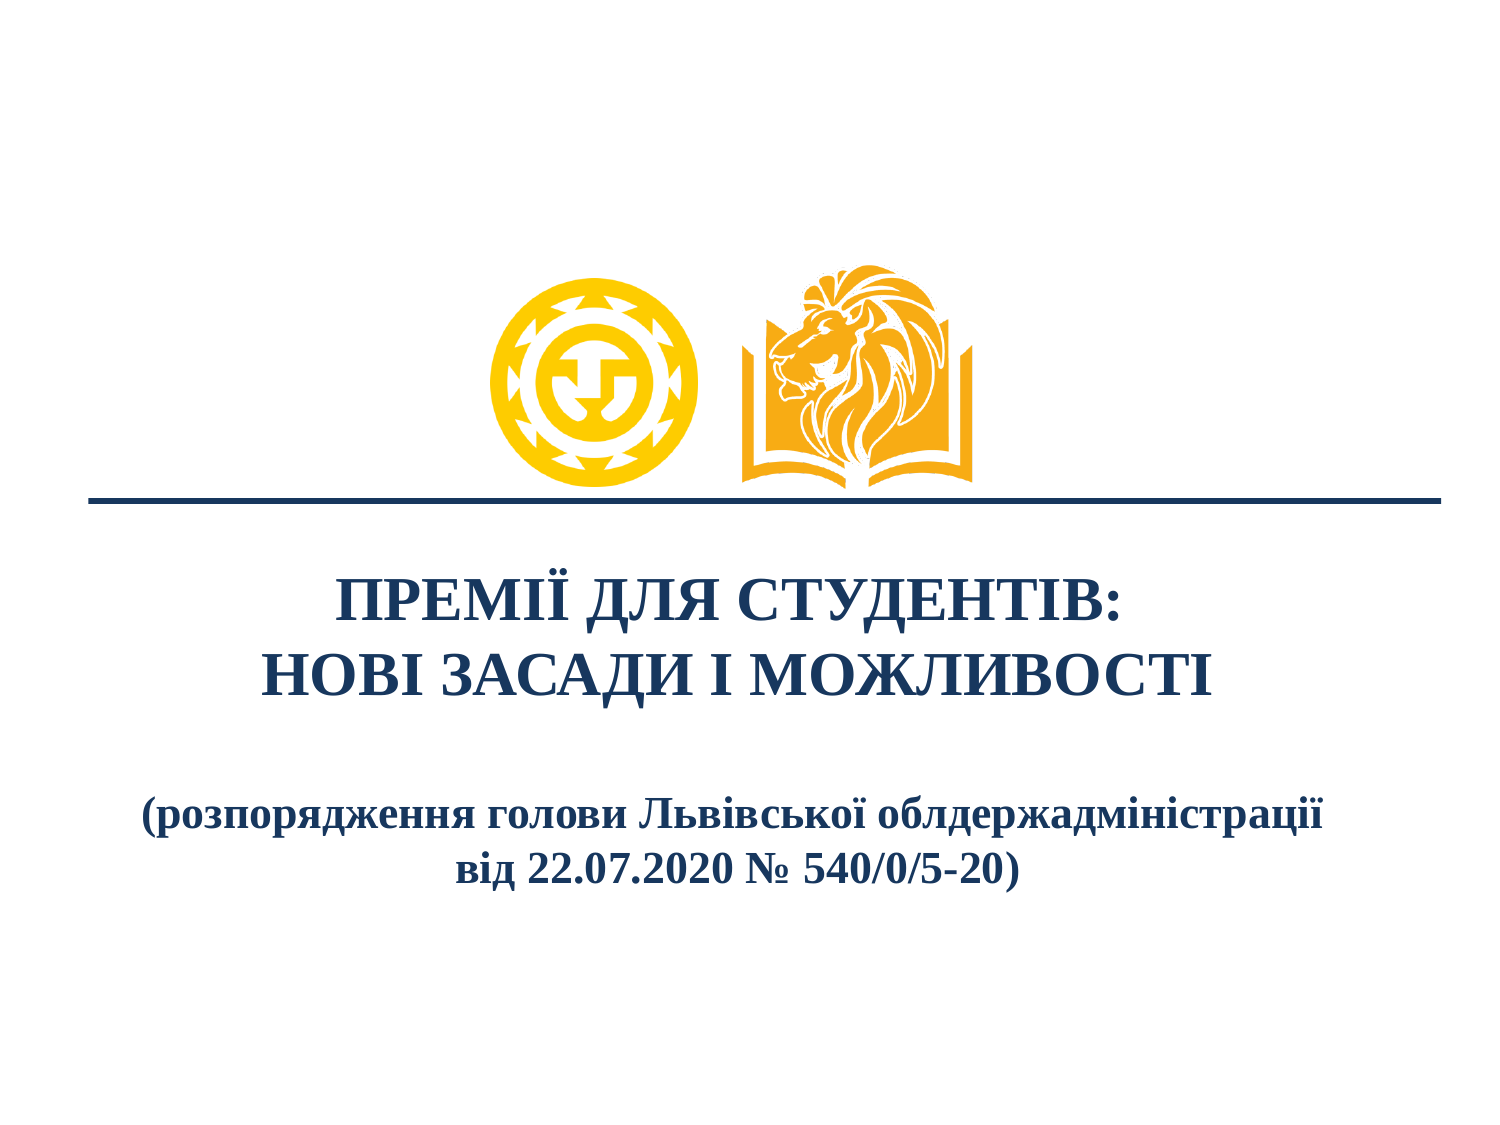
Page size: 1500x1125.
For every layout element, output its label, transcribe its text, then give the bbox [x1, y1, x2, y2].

text_box [88, 498, 1442, 504]
picture [737, 263, 975, 489]
picture [489, 278, 698, 487]
text_box ПРЕМІЇ ДЛЯ СТУДЕНТІВ: НОВІ ЗАСАДИ І МОЖЛИВОСТІ (розпорядження голови Львівської облдержадміністрації від 22.07.2020 № 540/0/5-20) [65, 550, 1412, 929]
